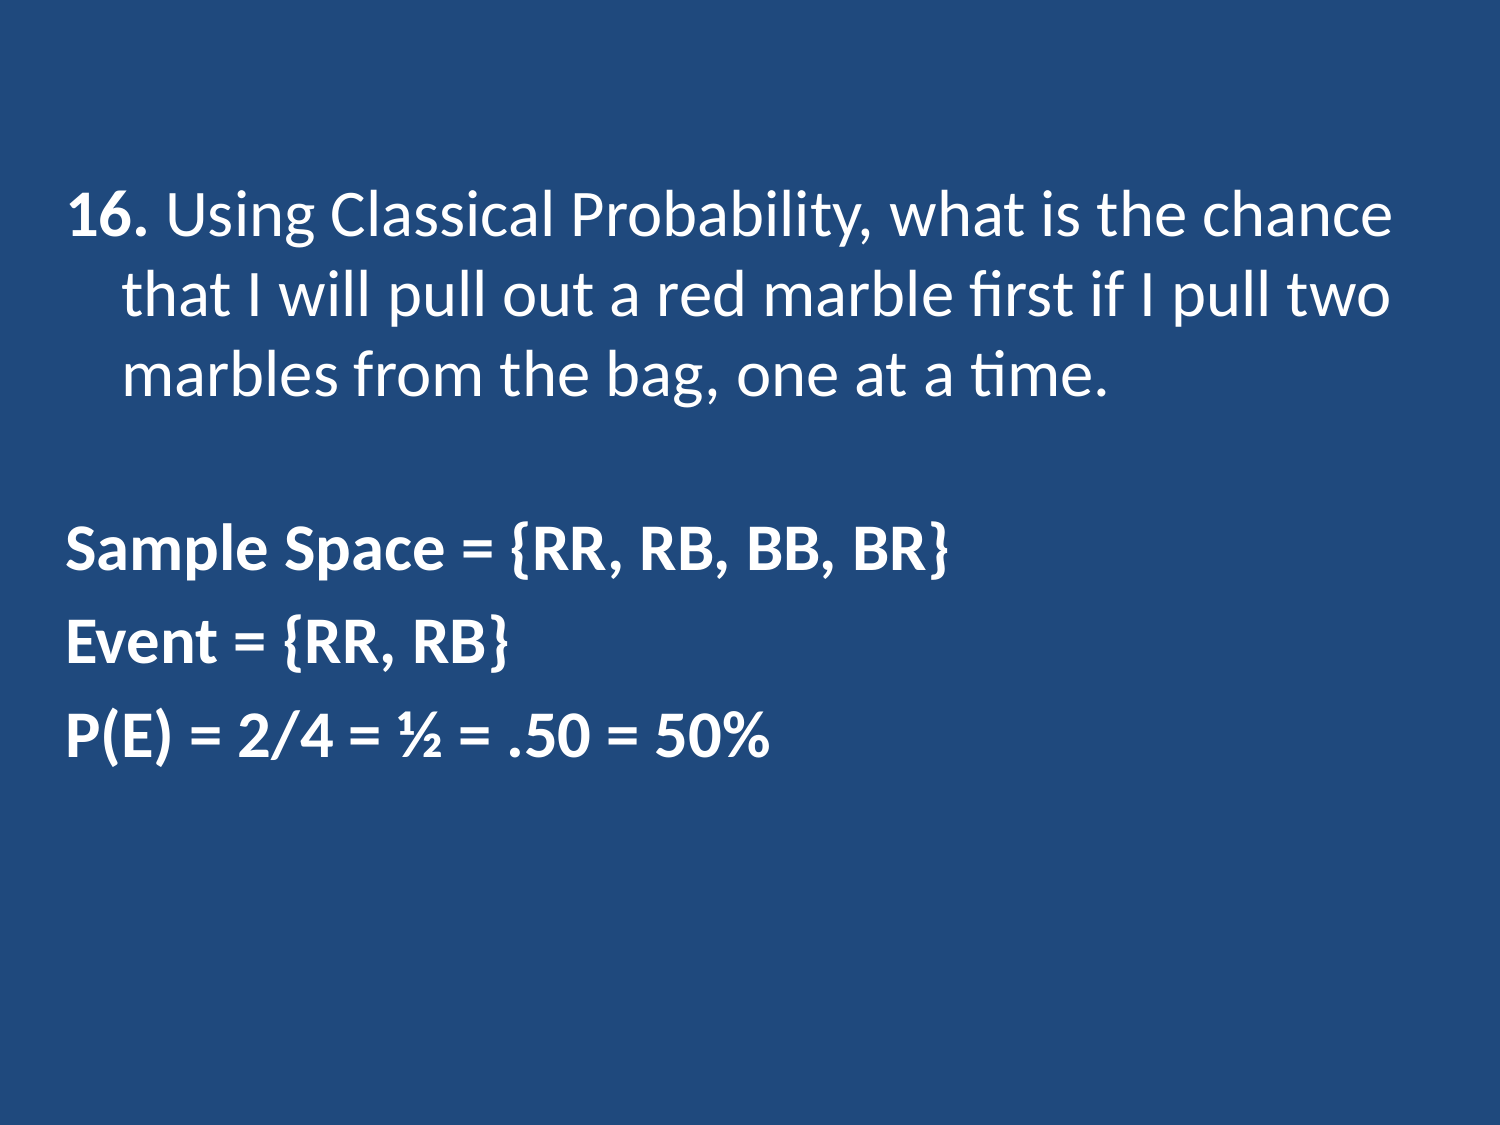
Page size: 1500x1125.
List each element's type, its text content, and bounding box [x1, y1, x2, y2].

list 16. Using Classical Probability, what is the chance that I will pull out a red marble first if I pull two marbles from the bag, one at a time. Sample Space = {RR, RB, BB, BR} Event = {RR, RB} P(E) = 2/4 = ½ = .50 = 50% [50, 162, 1425, 1038]
